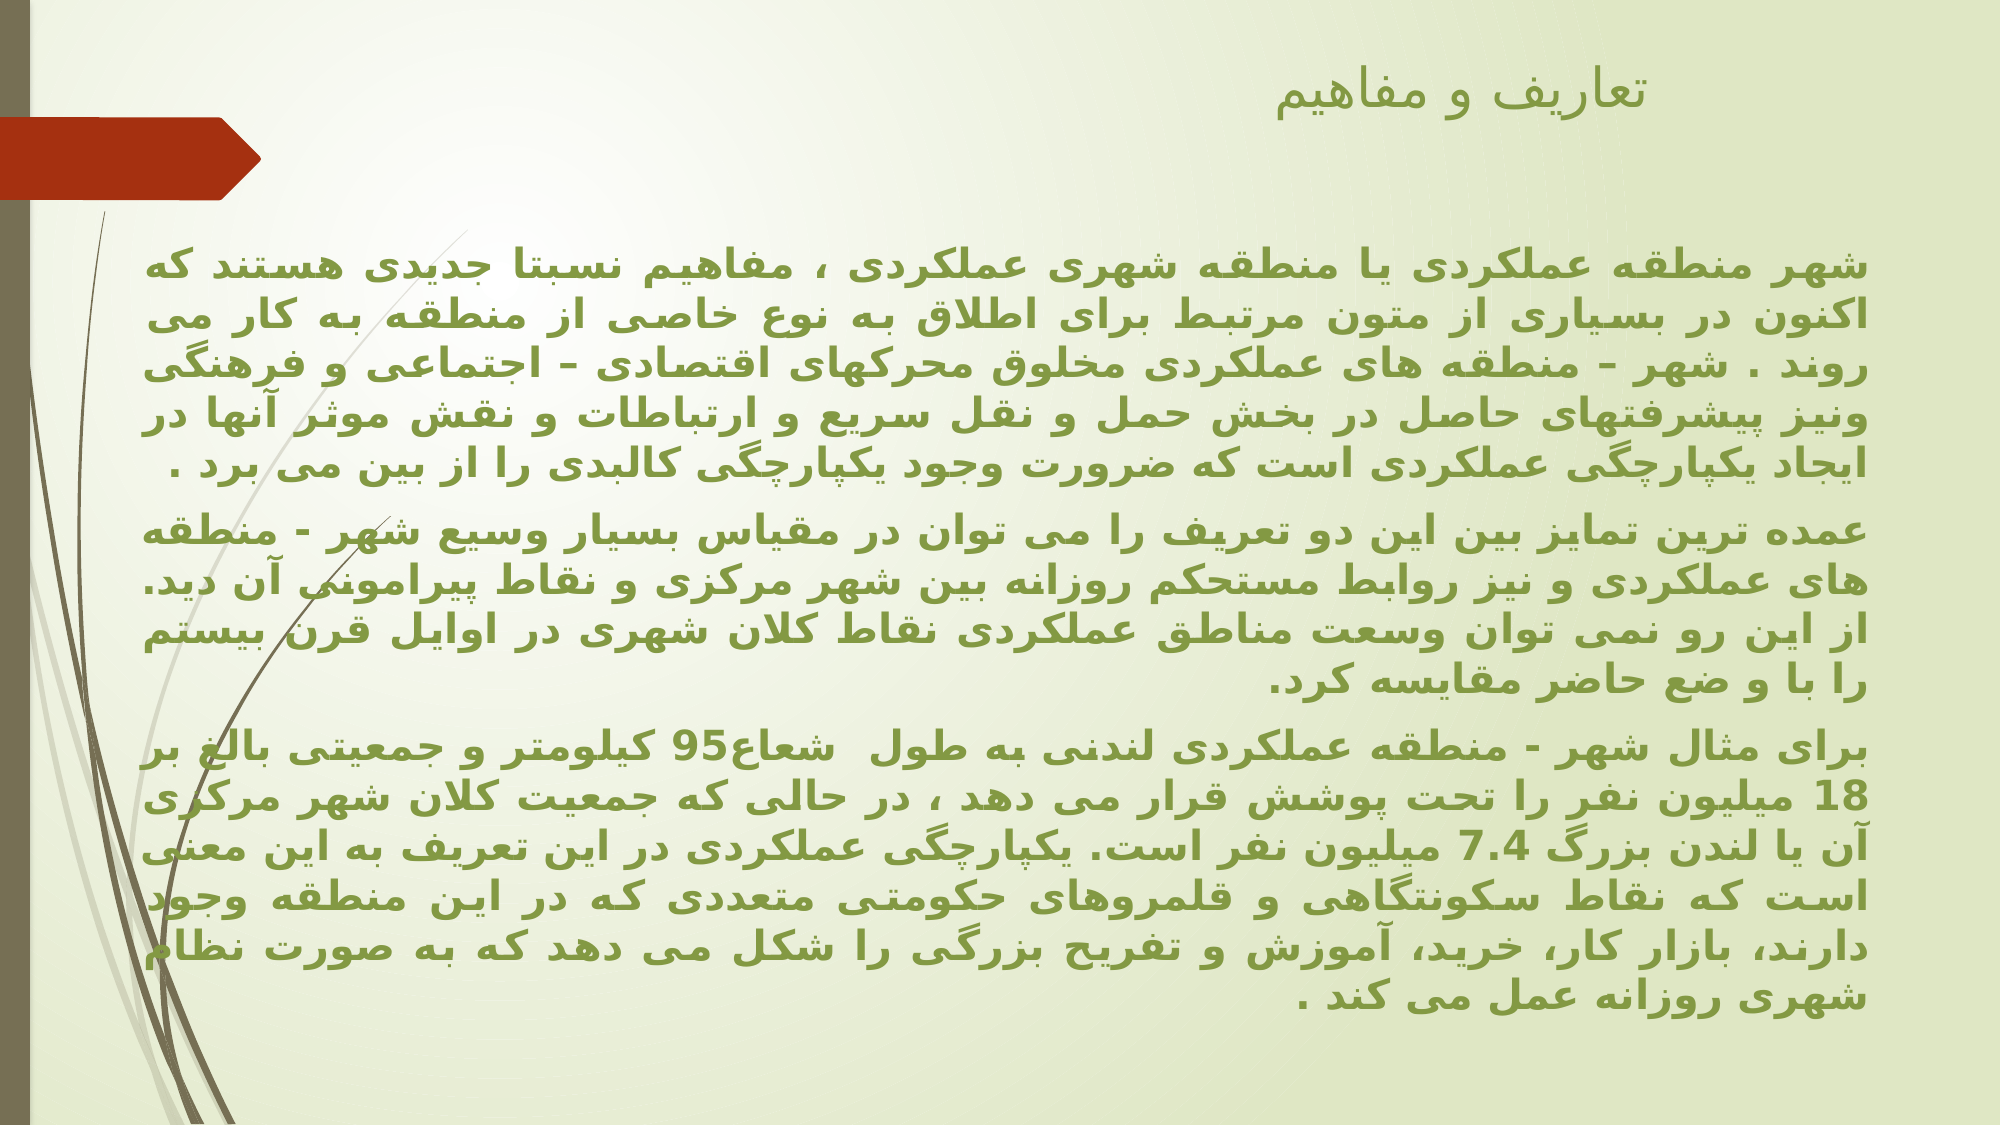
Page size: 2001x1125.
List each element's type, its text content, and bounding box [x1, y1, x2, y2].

list شهر منطقه عملکردی یا منطقه شهری عملکردی ، مفاهیم نسبتا جدیدی هستند که اکنون در بسیاری از متون مرتبط برای اطلاق به نوع خاصی از منطقه به کار می روند . شهر – منطقه های عملکردی مخلوق محرکهای اقتصادی – اجتماعی و فرهنگی ونیز پیشرفتهای حاصل در بخش حمل و نقل سریع و ارتباطات و نقش موثر آنها در ایجاد یکپارچگی عملکردی است که ضرورت وجود یکپارچگی کالبدی را از بین می برد . عمده ترین تمایز بین این دو تعریف را می توان در مقیاس بسیار وسیع شهر - منطقه های عملکردی و نیز روابط مستحکم روزانه بین شهر مرکزی و نقاط پیرامونی آن دید. از این رو نمی توان وسعت مناطق عملکردی نقاط کلان شهری در اوایل قرن بیستم را با و ضع حاضر مقایسه کرد. برای مثال شهر - منطقه عملکردی لندنی به طول شعاع95 کیلومتر و جمعیتی بالغ بر 18 میلیون نفر را تحت پوشش قرار می دهد ، در حالی که جمعیت کلان شهر مرکزی آن یا لندن بزرگ 7.4 میلیون نفر است. یکپارچگی عملکردی در این تعریف به این معنی است که نقاط سکونتگاهی و قلمروهای حکومتی متعددی که در این منطقه وجود دارند، بازار کار، خرید، آموزش و تفریح بزرگی را شکل می دهد که به صورت نظام شهری روزانه عمل می کند . [125, 229, 1886, 1037]
title تعاریف و مفاهیم [1249, 45, 1665, 202]
